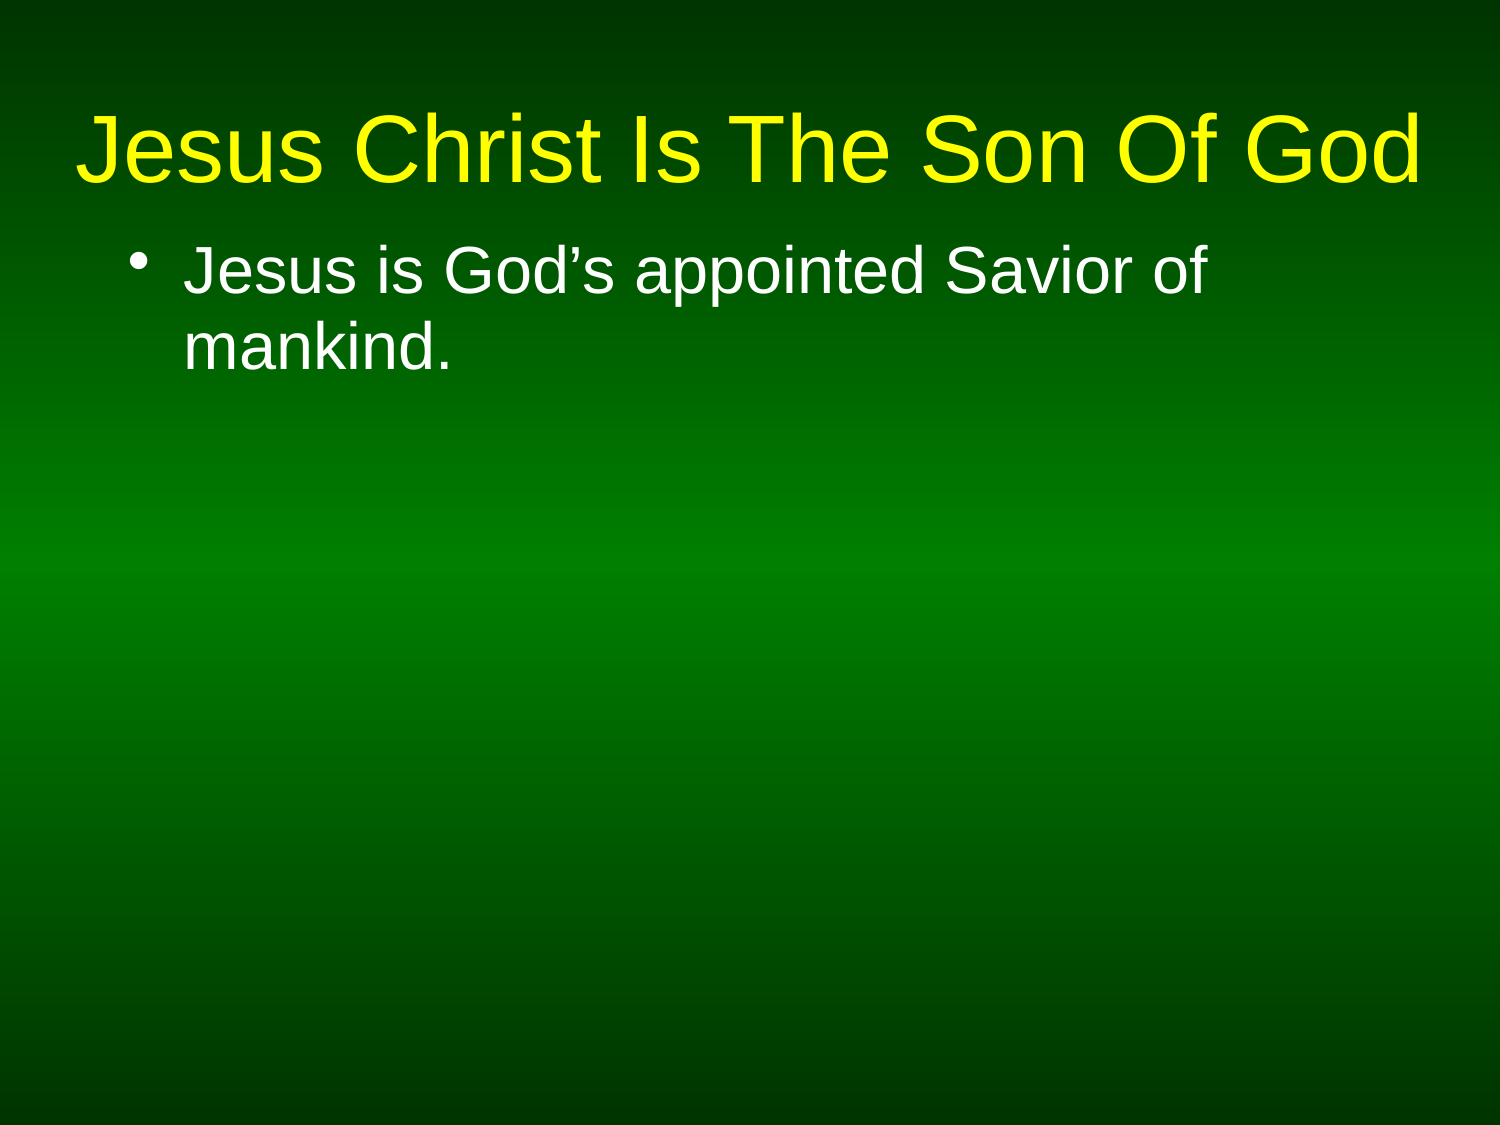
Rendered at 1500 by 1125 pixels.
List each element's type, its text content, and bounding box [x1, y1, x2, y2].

list Jesus is God’s appointed Savior of mankind. [112, 224, 1463, 1125]
title Jesus Christ Is The Son Of God [37, 50, 1463, 238]
